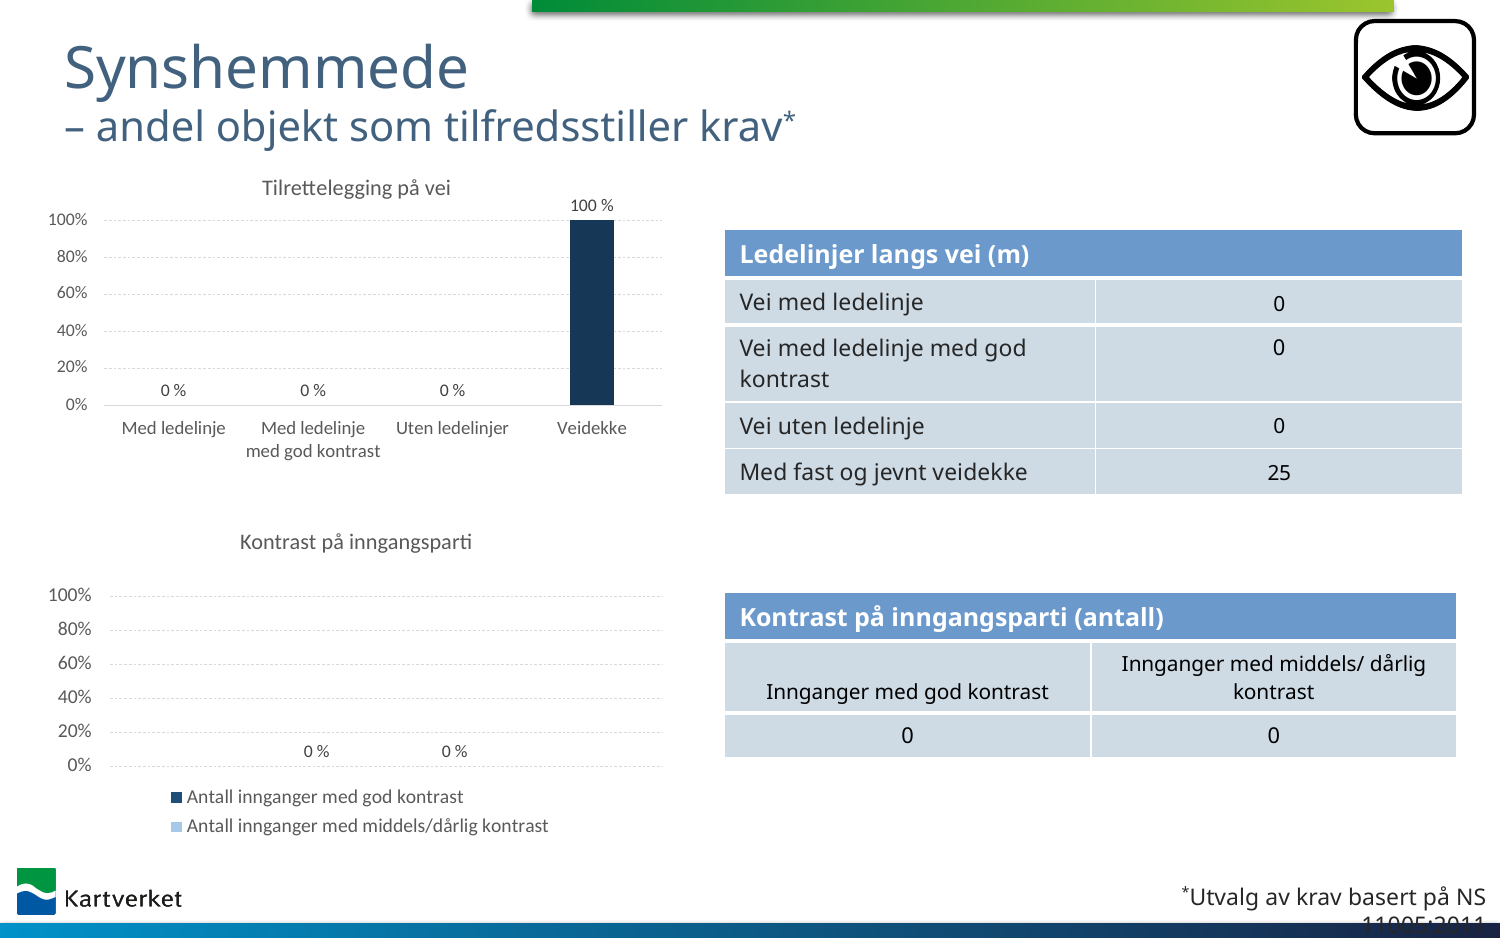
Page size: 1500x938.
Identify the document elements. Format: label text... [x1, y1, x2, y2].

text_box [1355, 20, 1475, 134]
table_cell Vei med ledelinje [725, 280, 1095, 323]
table_cell 25 [1096, 449, 1462, 494]
table_cell Innganger med middels/ dårlig kontrast [1092, 643, 1456, 711]
table_cell 0 [1096, 403, 1462, 448]
table_cell Vei med ledelinje med god kontrast [725, 327, 1095, 401]
table_cell Vei uten ledelinje [725, 403, 1095, 448]
table_header Kontrast på inngangsparti (antall) [725, 593, 1456, 639]
picture [41, 166, 673, 492]
table_cell 0 [1096, 327, 1462, 401]
text_box Synshemmede – andel objekt som tilfredsstiller krav* [49, 24, 1431, 158]
table_cell Innganger med god kontrast [725, 643, 1090, 711]
table_cell Med fast og jevnt veidekke [725, 449, 1095, 494]
table_header Ledelinjer langs vei (m) [725, 230, 1462, 276]
picture [41, 520, 673, 846]
table_cell 0 [1096, 280, 1462, 323]
table_cell 0 [1092, 715, 1456, 757]
table_cell 0 [725, 715, 1090, 757]
text_box *Utvalg av krav basert på NS 11005:2011 [1068, 873, 1500, 938]
